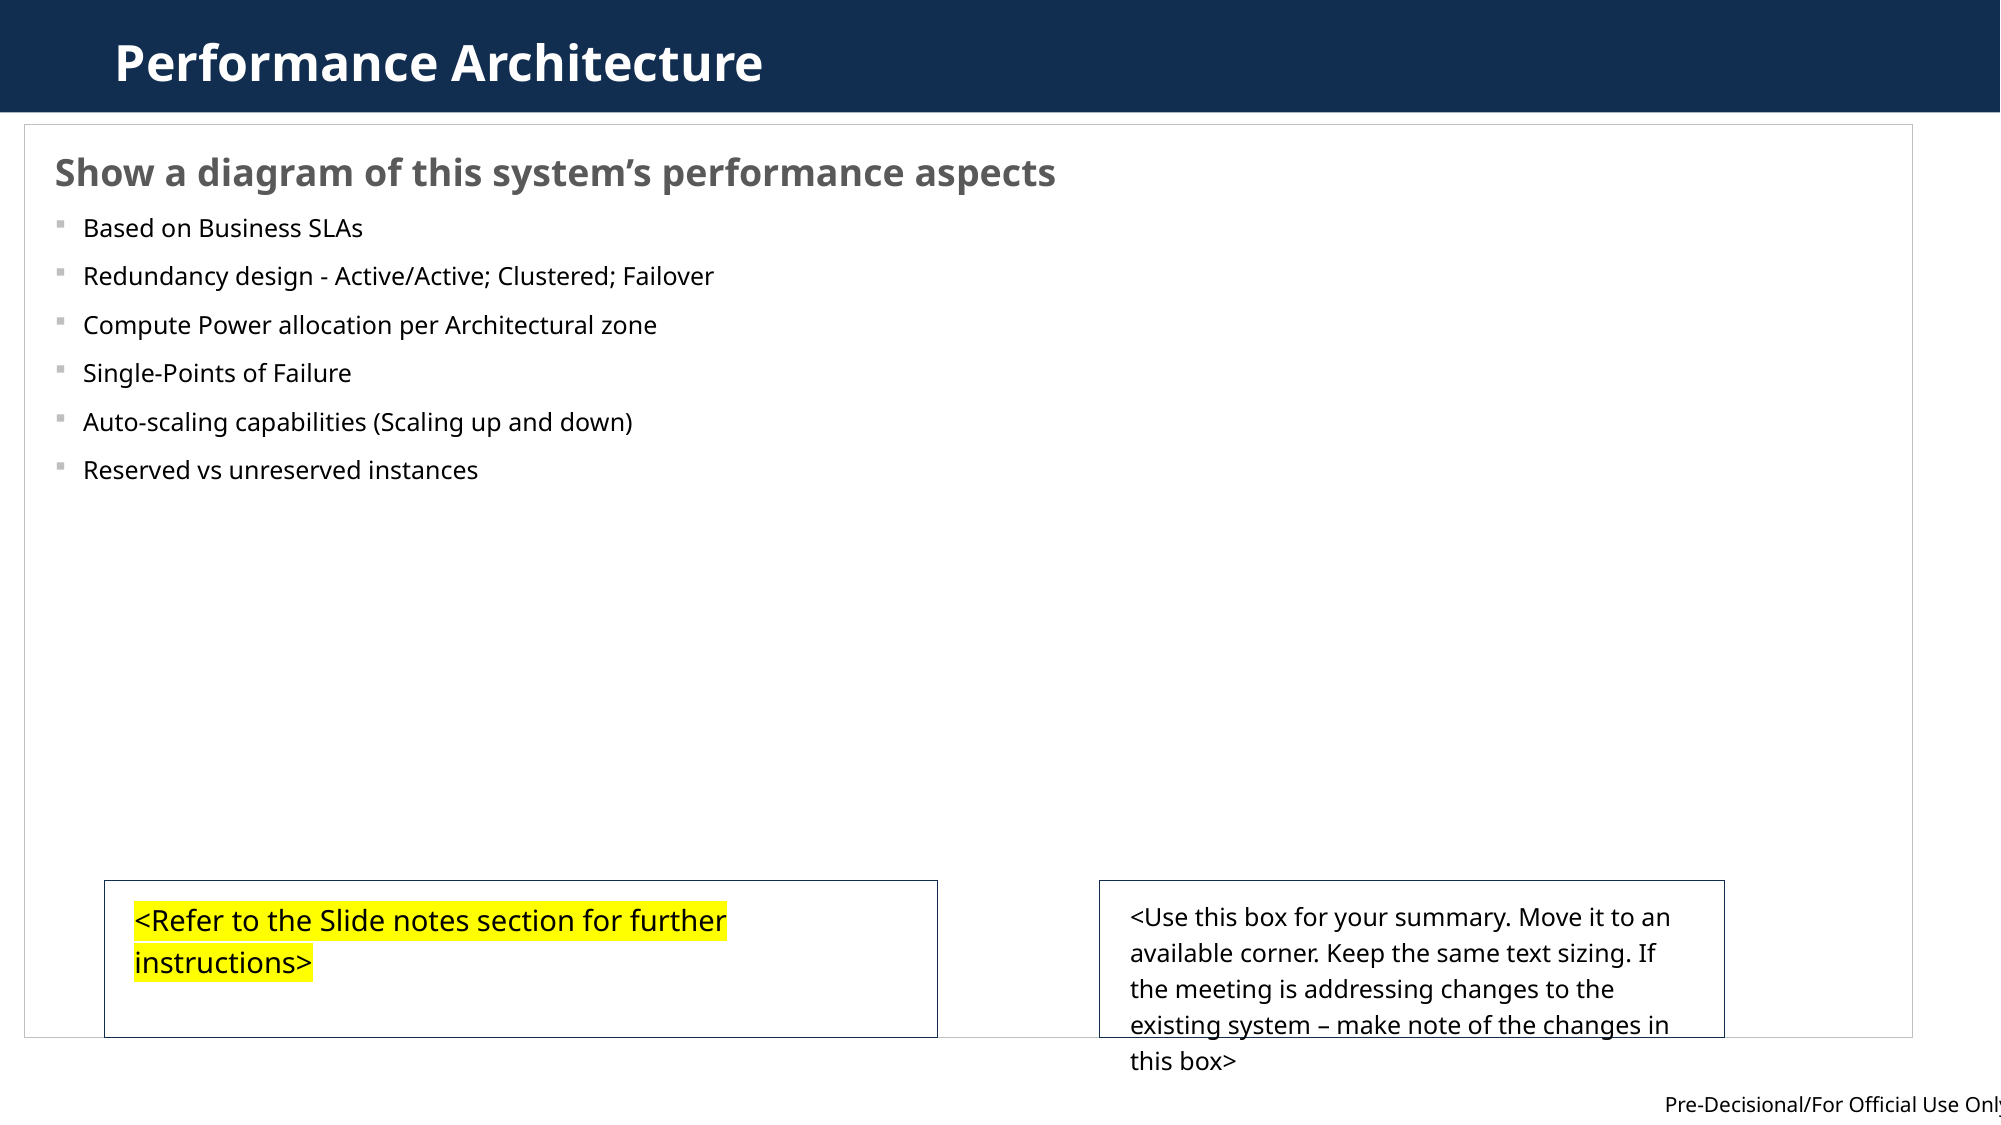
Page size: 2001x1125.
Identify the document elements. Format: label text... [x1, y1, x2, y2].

text_box <Use this box for your summary. Move it to an available corner. Keep the same text sizing. If the meeting is addressing changes to the existing system – make note of the changes in this box> [1099, 880, 1725, 1038]
title Performance Architecture [99, 29, 998, 93]
text_box <Refer to the Slide notes section for further instructions> [104, 880, 938, 1038]
text_box Show a diagram of this system’s performance aspects Based on Business SLAs Redundancy design - Active/Active; Clustered; Failover Compute Power allocation per Architectural zone Single-Points of Failure Auto-scaling capabilities (Scaling up and down) Reserved vs unreserved instances [24, 124, 1913, 1038]
